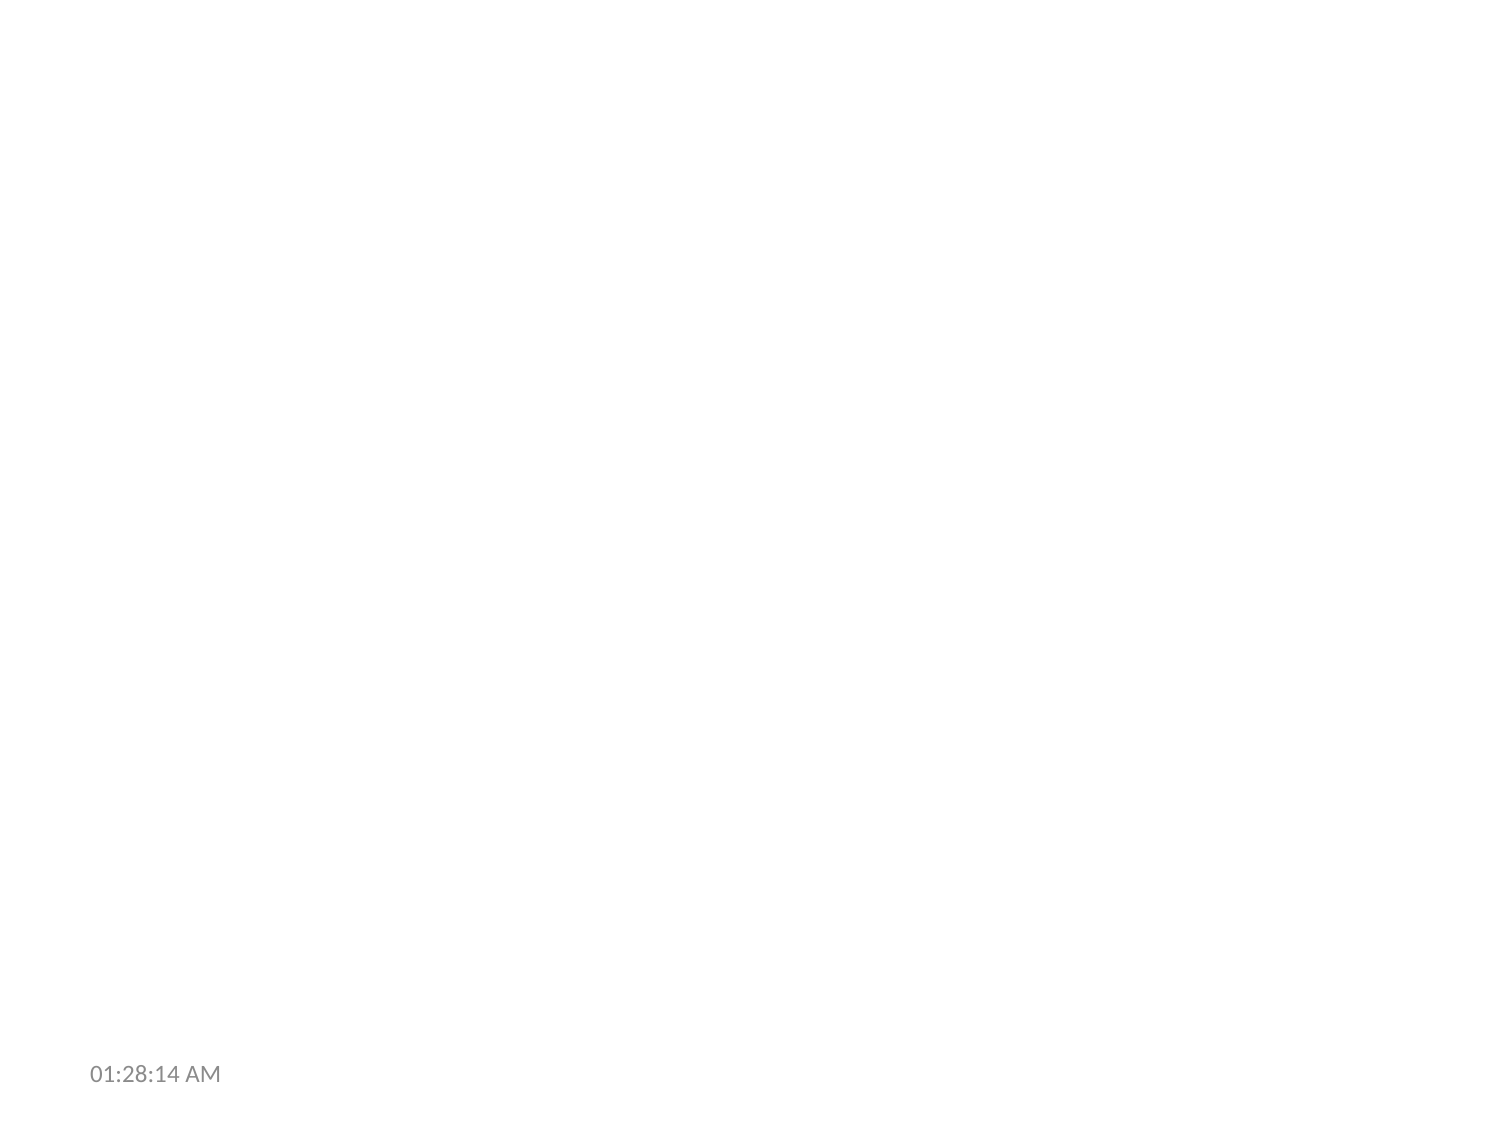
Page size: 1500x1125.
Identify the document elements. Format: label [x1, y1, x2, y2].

slide_number [75, 1042, 425, 1103]
